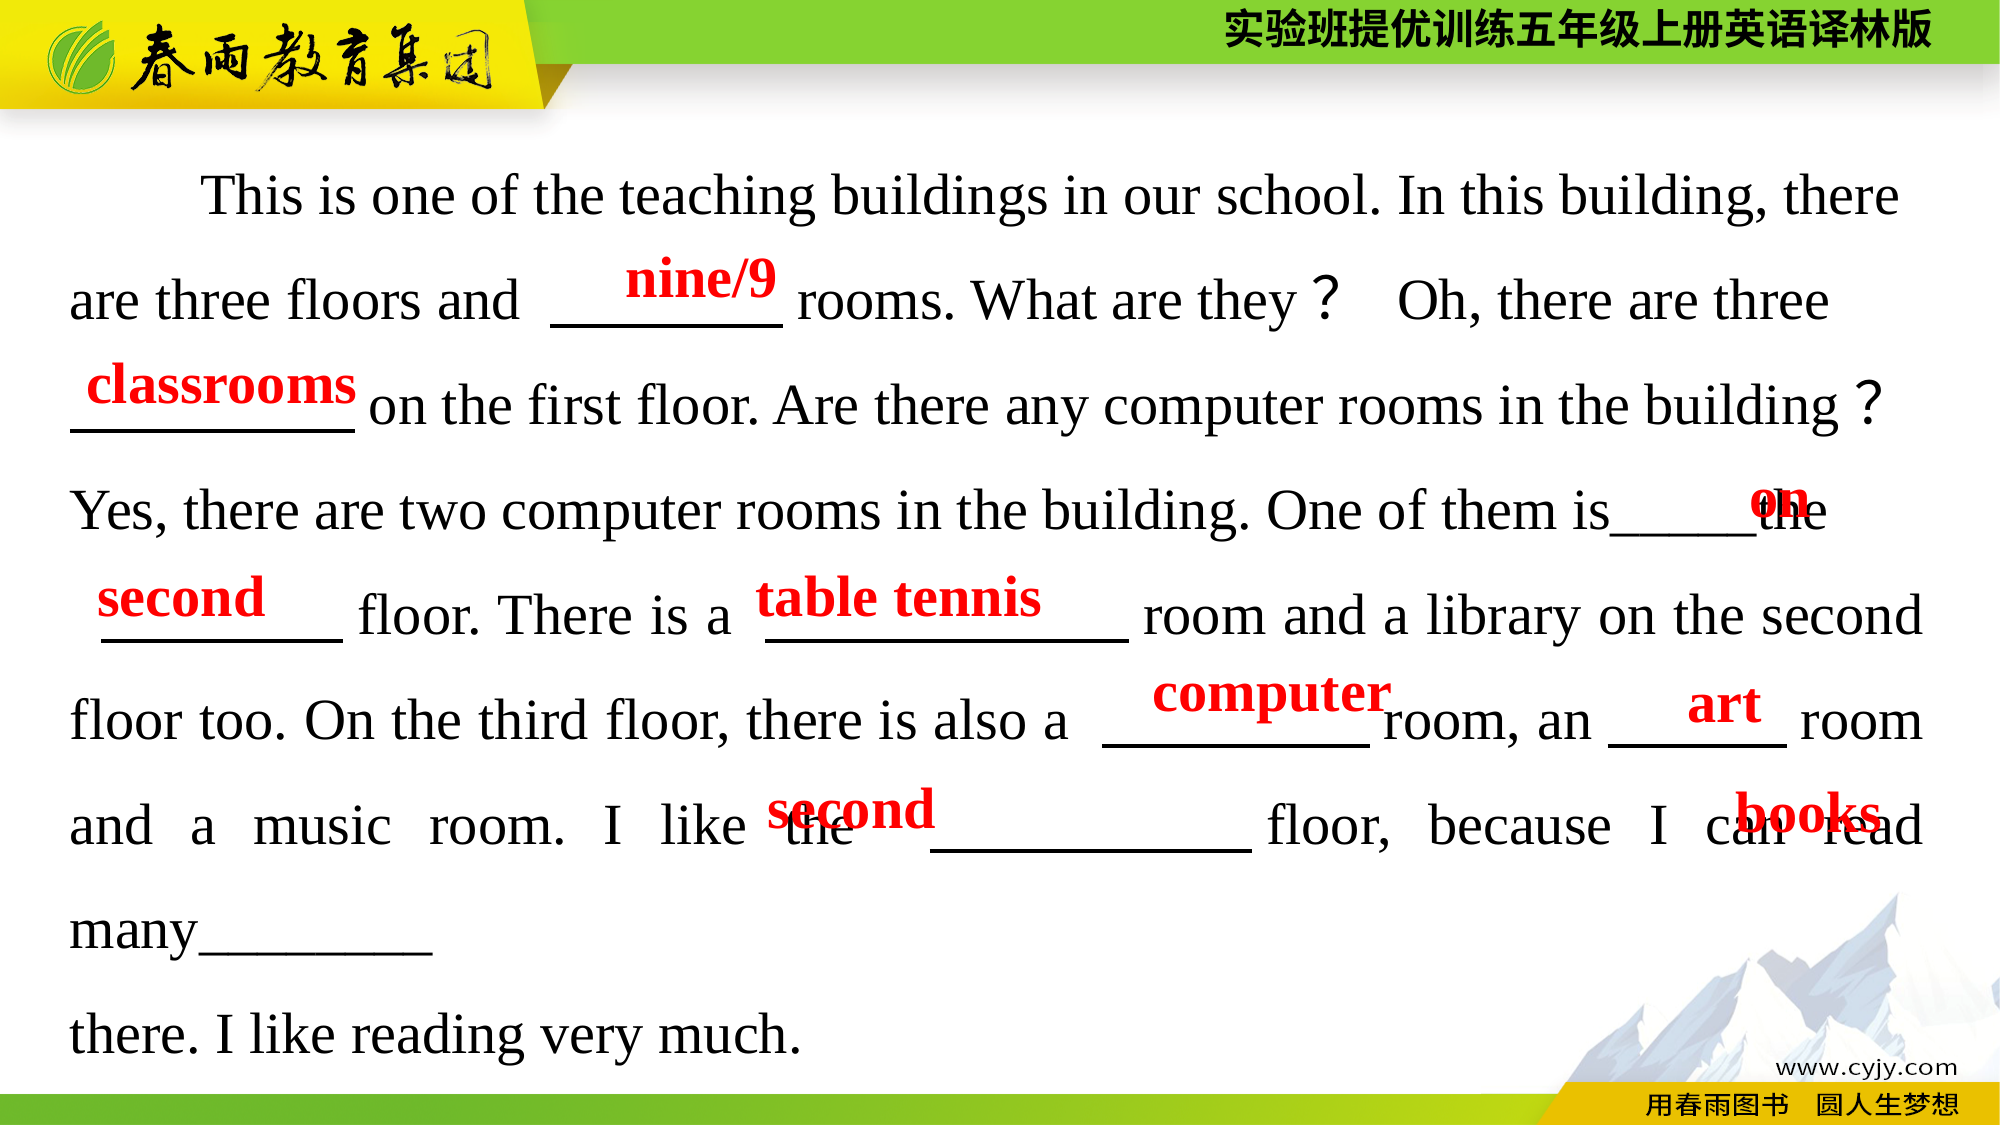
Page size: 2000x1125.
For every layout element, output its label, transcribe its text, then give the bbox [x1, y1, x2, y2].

text_box art [1672, 656, 1777, 742]
list This is one of the teaching buildings in our school. In this building, there are three floors and rooms. What are they？ Oh, there are three on the first floor. Are there any computer rooms in the building？ Yes, there are two computer rooms in the building. One of them is_____the floor. There is a room and a library on the second floor too. On the third floor, there is also a room, an room and a music room. I like the floor, because I can read many________ there. I like reading very much. [54, 113, 1939, 977]
text_box nine/9 [610, 231, 794, 317]
text_box second [82, 550, 281, 636]
text_box books [1720, 766, 1897, 852]
text_box table tennis [740, 550, 1058, 636]
text_box computer [1137, 645, 1407, 731]
picture [0, 0, 2000, 1125]
text_box classrooms [71, 338, 373, 423]
text_box on [1734, 451, 1827, 537]
text_box second [752, 763, 952, 848]
